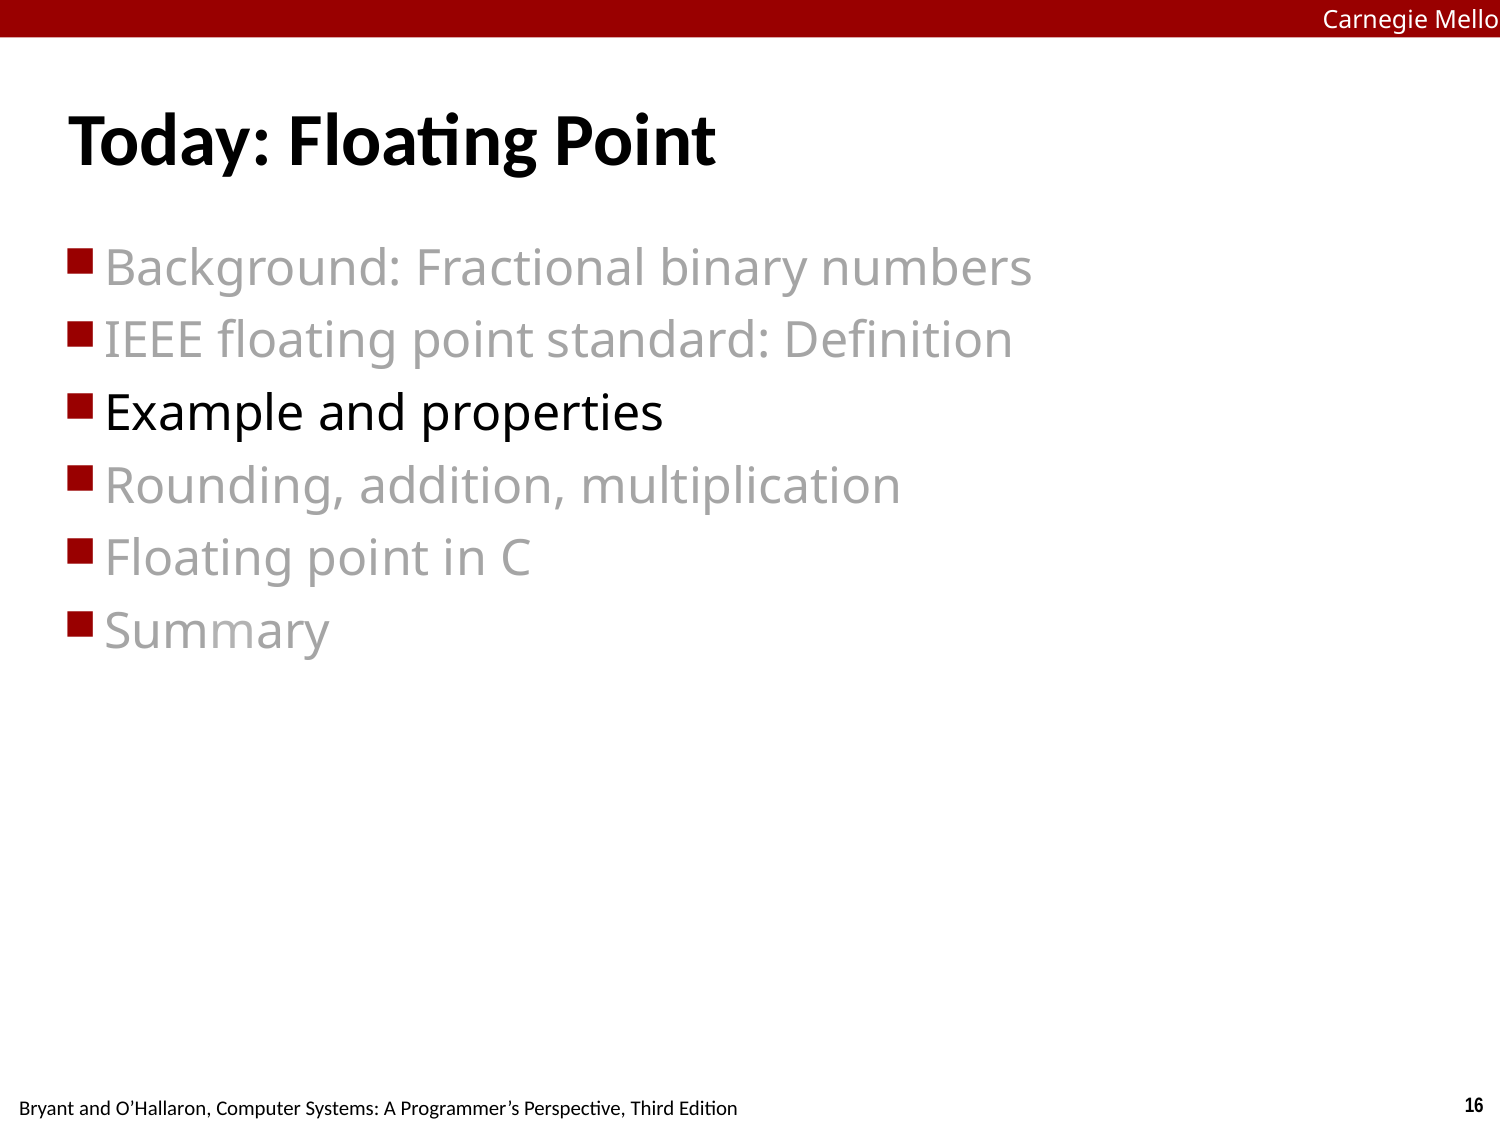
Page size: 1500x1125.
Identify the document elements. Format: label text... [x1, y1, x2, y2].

text_box Carnegie Mellon [1322, 3, 1500, 33]
title Today: Floating Point [62, 41, 1438, 228]
list Background: Fractional binary numbers IEEE floating point standard: Definition Example and properties Rounding, addition, multiplication Floating point in C Summary [62, 228, 1438, 1122]
text_box [0, 0, 1500, 38]
